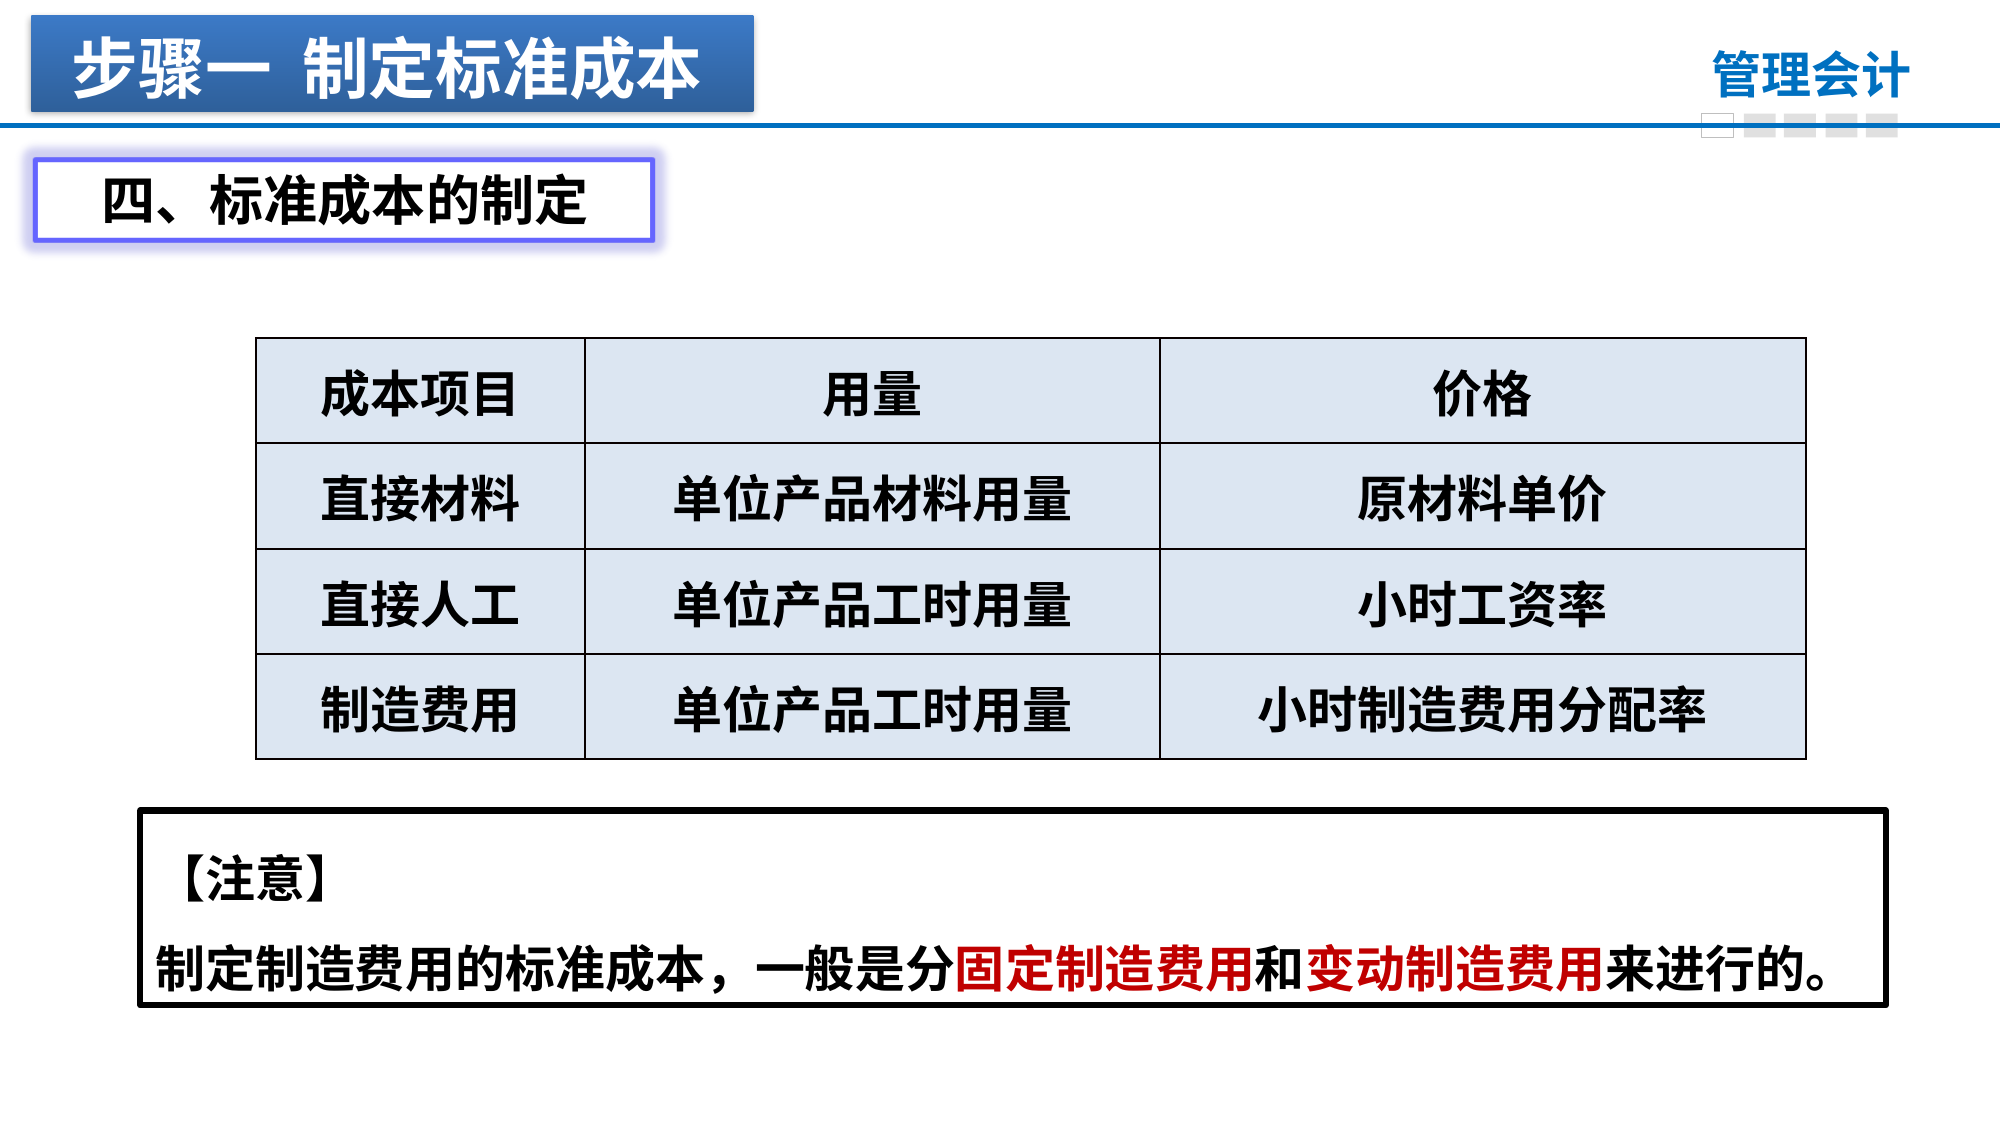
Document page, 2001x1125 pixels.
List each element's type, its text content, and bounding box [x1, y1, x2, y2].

table_cell 单位产品工时用量 [586, 655, 1159, 758]
table_cell 原材料单价 [1161, 444, 1805, 548]
table_header 用量 [586, 339, 1159, 442]
table_cell 单位产品材料用量 [586, 444, 1159, 548]
table_cell 小时制造费用分配率 [1161, 655, 1805, 758]
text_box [31, 14, 754, 117]
table_cell 制造费用 [257, 655, 584, 758]
table_cell 单位产品工时用量 [586, 550, 1159, 653]
table_header 成本项目 [257, 339, 584, 442]
table_header 价格 [1161, 339, 1805, 442]
table_cell 直接人工 [257, 550, 584, 653]
text_box 【注意】 制定制造费用的标准成本，一般是分固定制造费用和变动制造费用来进行的。 [138, 808, 1888, 1007]
table_cell 直接材料 [257, 444, 584, 548]
table_cell 小时工资率 [1161, 550, 1805, 653]
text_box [7, 132, 682, 268]
